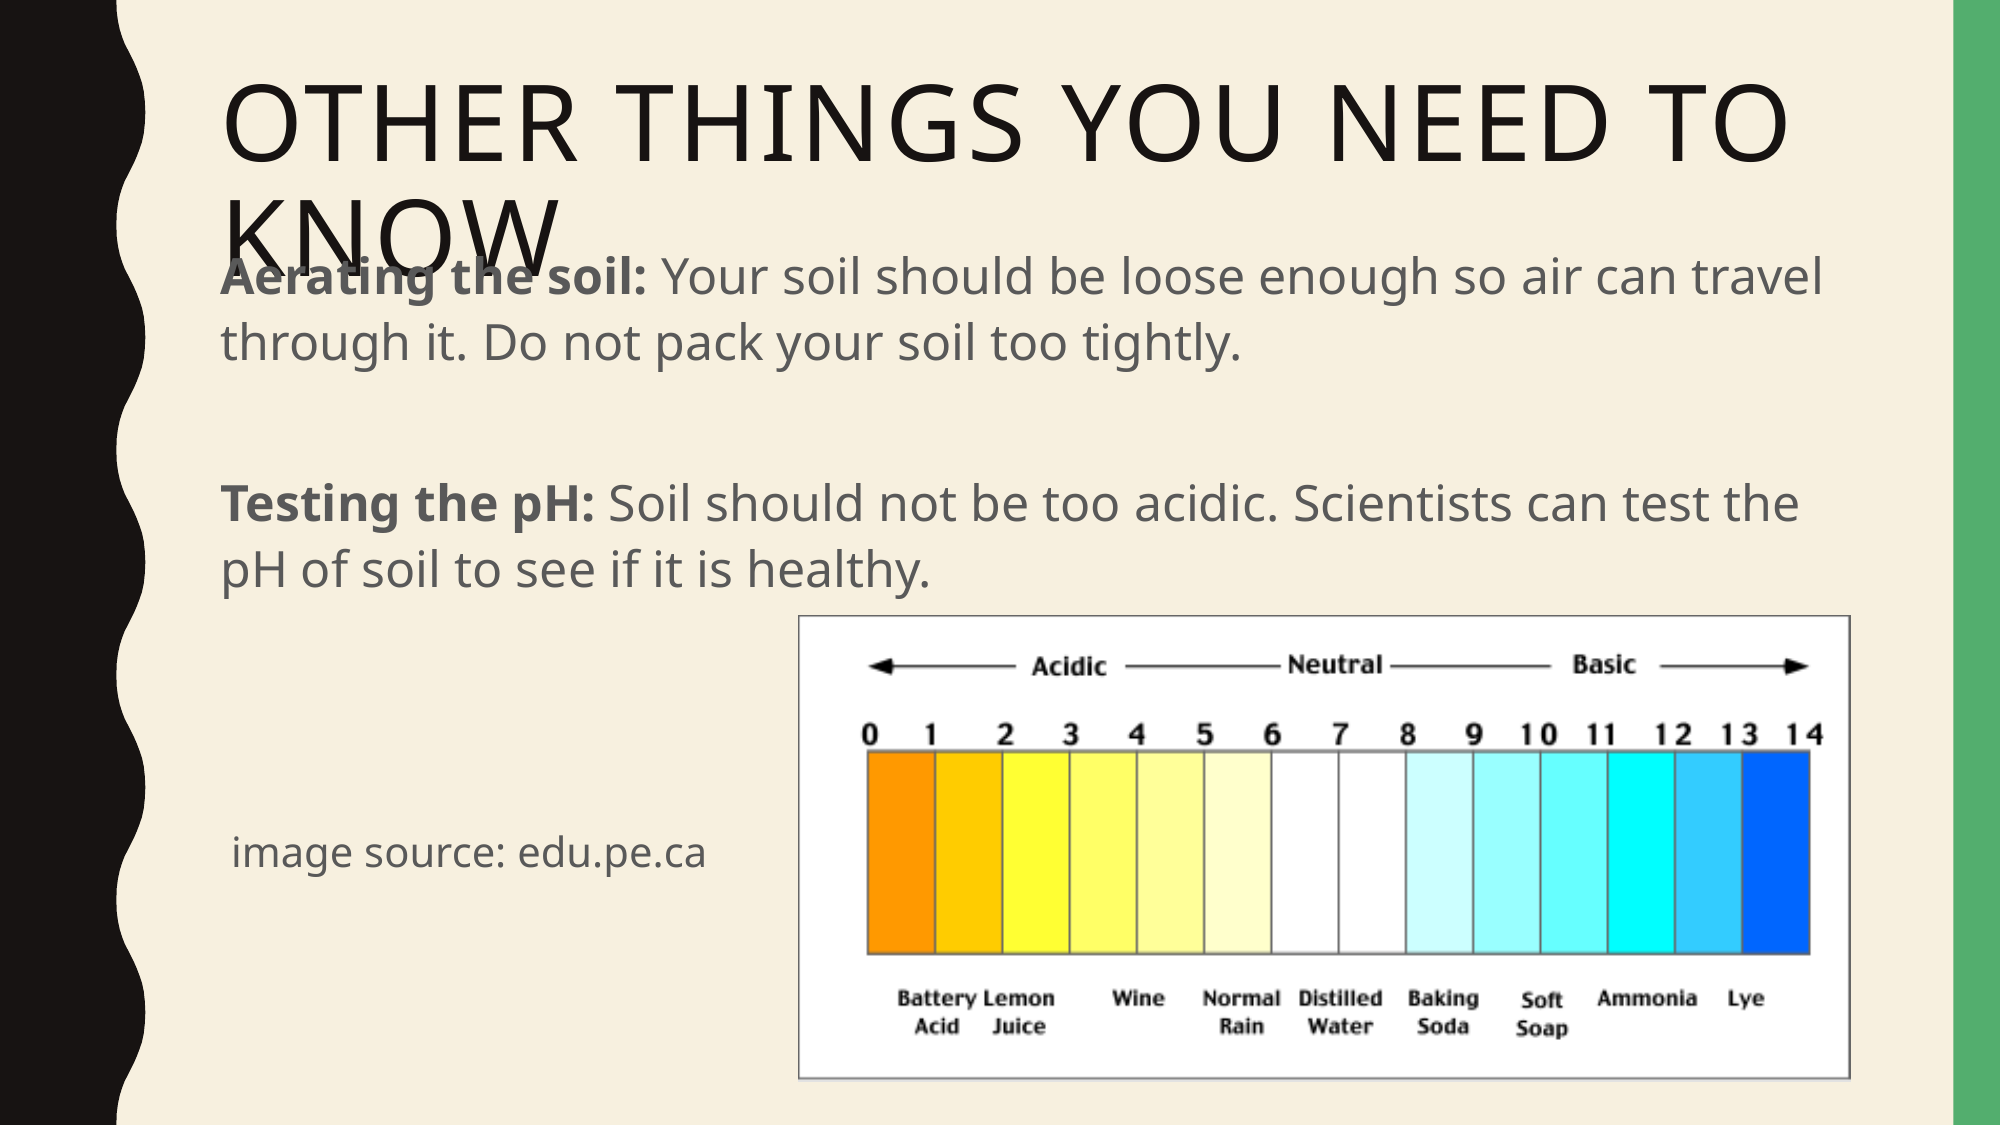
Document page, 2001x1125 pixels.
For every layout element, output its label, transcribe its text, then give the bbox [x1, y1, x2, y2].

list Aerating the soil: Your soil should be loose enough so air can travel through it. Do not pack your soil too tightly. Testing the pH: Soil should not be too acidic. Scientists can test the pH of soil to see if it is healthy. image source: edu.pe.ca [205, 230, 1875, 965]
title Other Things you need to know [205, 62, 1875, 230]
picture [798, 615, 1851, 1082]
